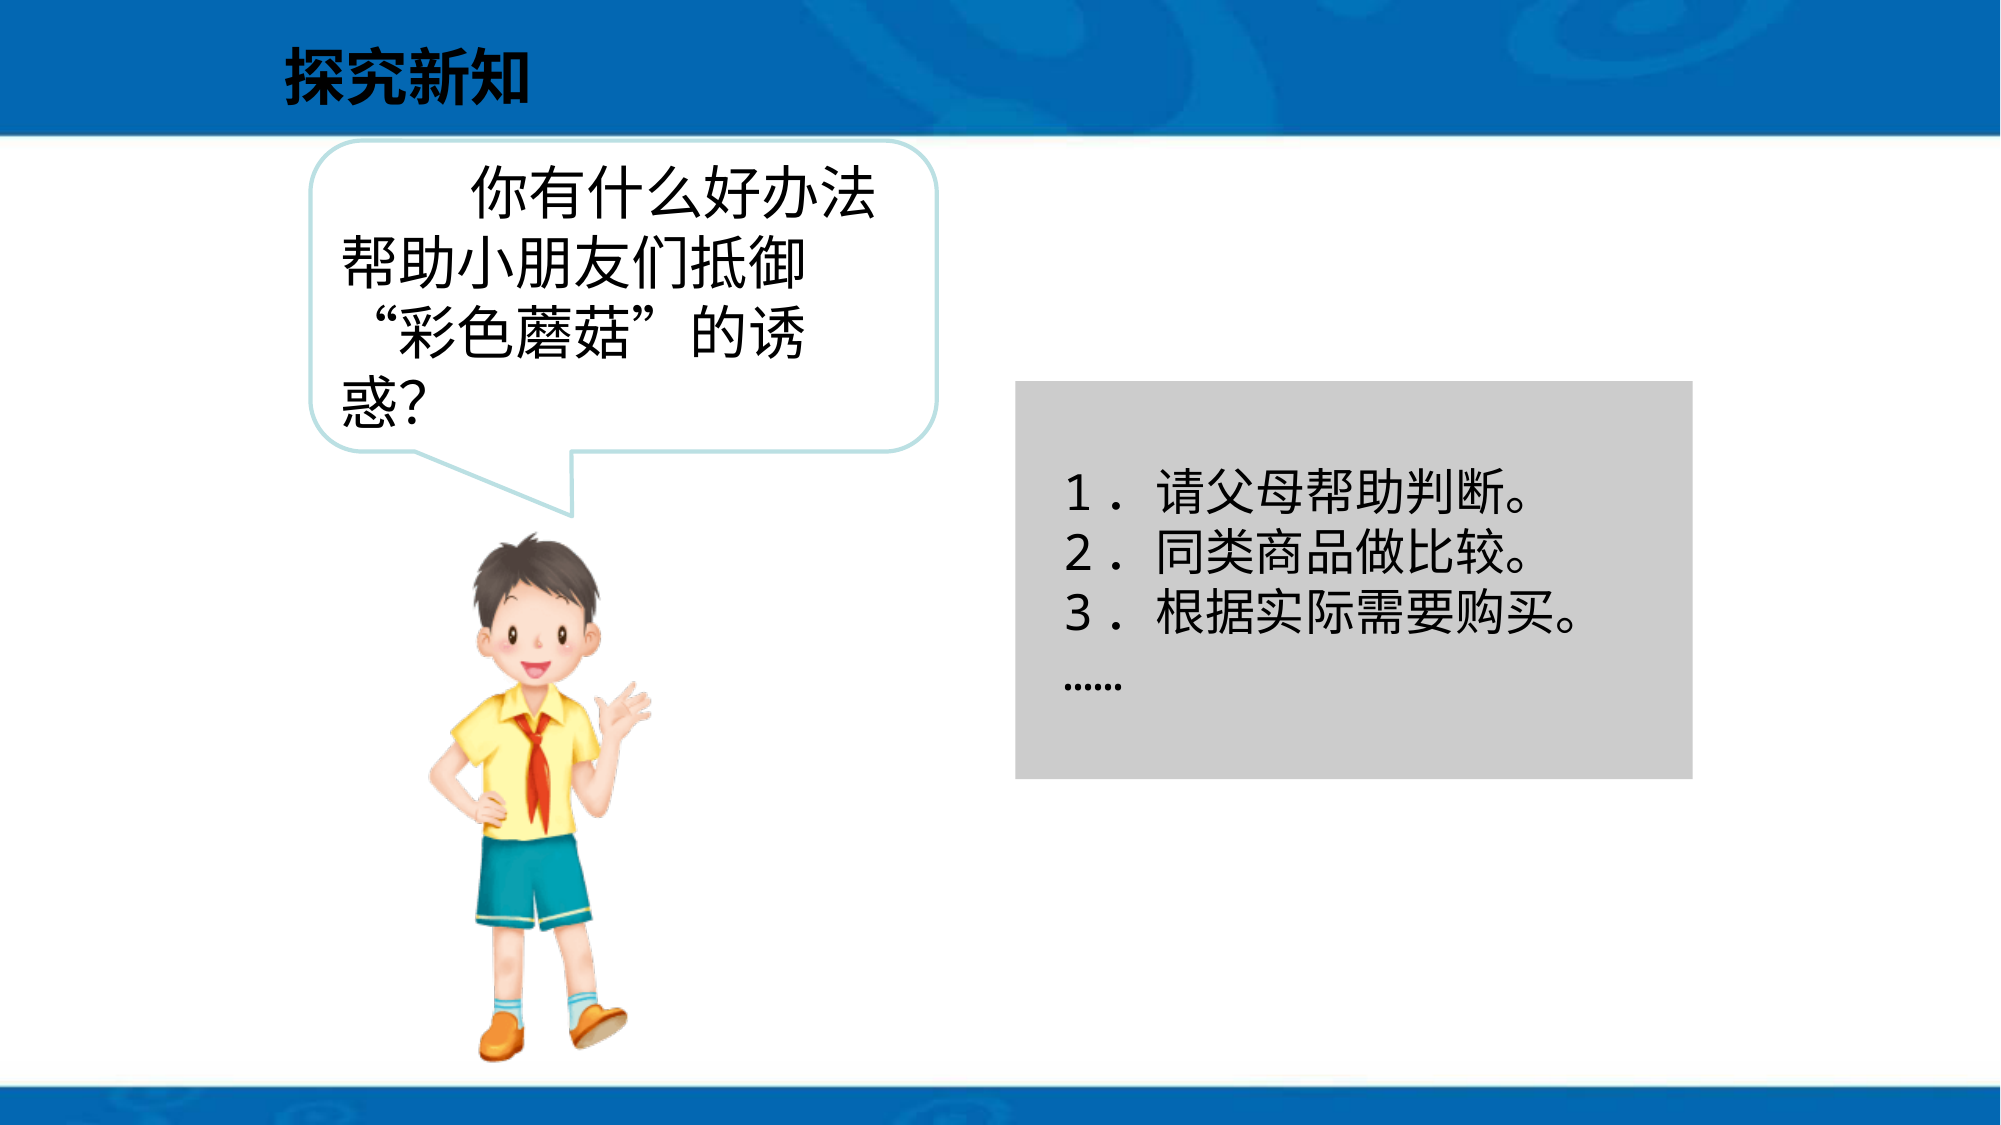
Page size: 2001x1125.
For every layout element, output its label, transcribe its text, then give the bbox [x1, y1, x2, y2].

text_box 1．请父母帮助判断。 2．同类商品做比较。 3．根据实际需要购买。 …… [1048, 453, 1681, 709]
picture [0, 0, 2001, 1125]
title 探究新知 [268, 38, 1733, 119]
text_box [1013, 379, 1695, 781]
text_box 你有什么好办法帮助小朋友们抵御“彩色蘑菇”的诱惑？ [308, 138, 939, 519]
